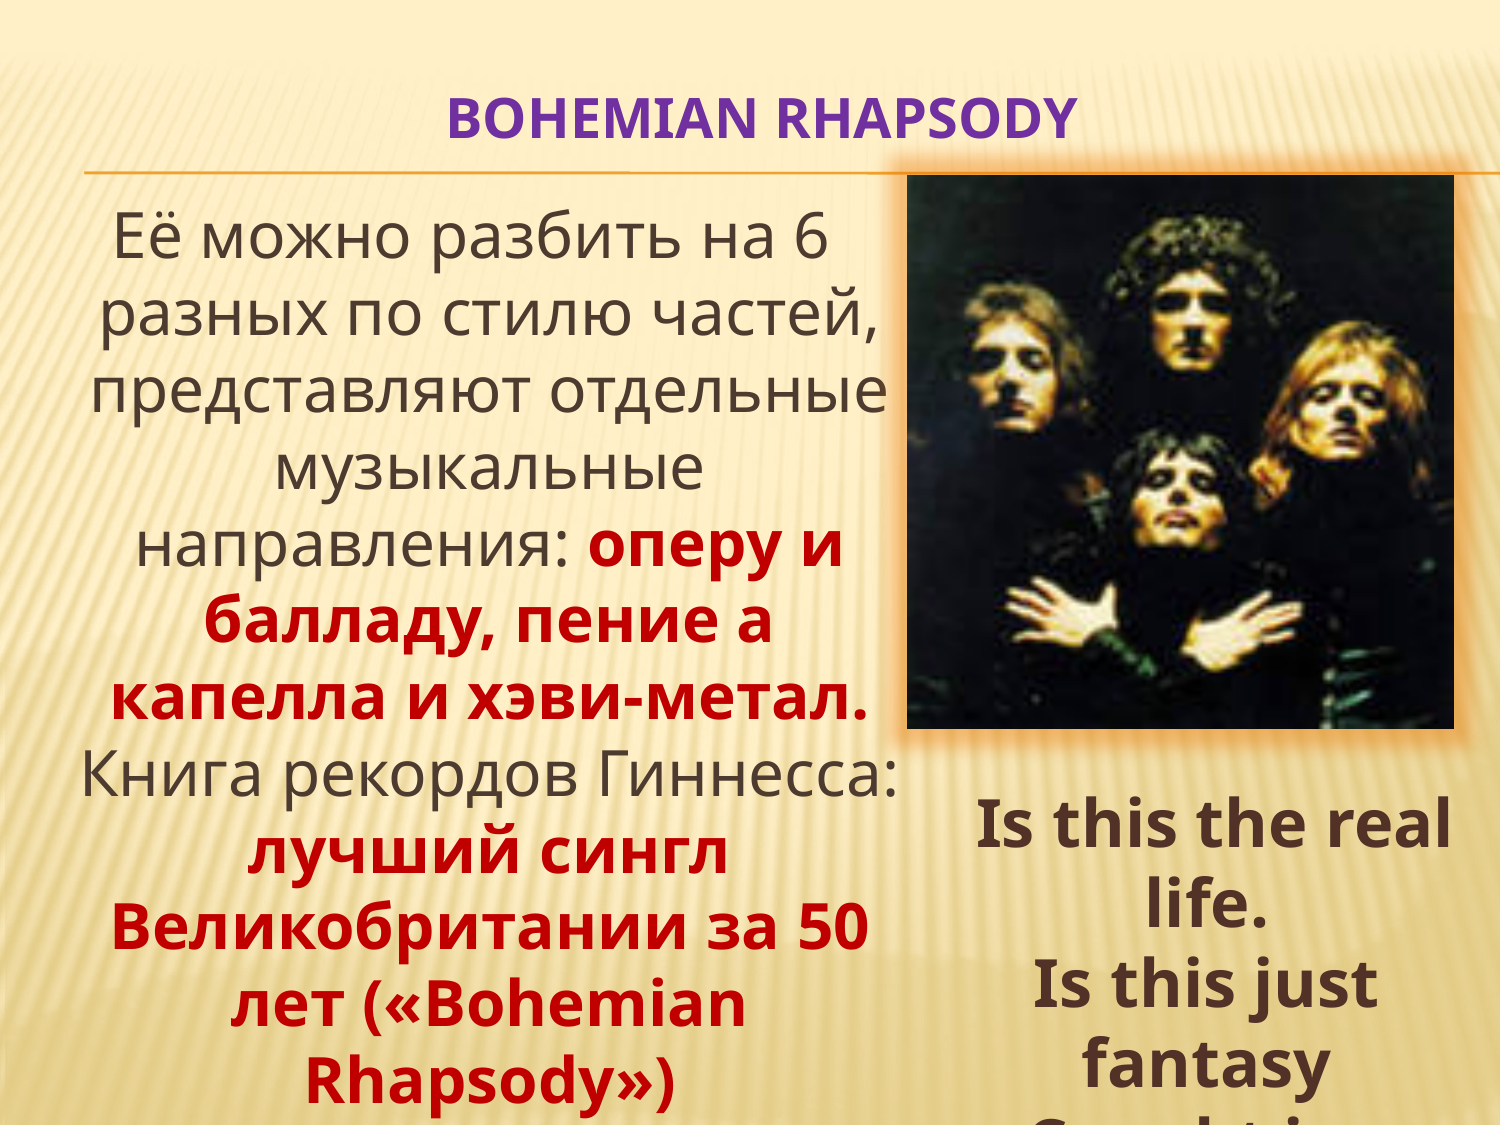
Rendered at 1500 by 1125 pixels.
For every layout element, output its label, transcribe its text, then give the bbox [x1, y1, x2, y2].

list Её можно разбить на 6 разных по стилю частей, представляют отдельные музыкальные направления: оперу и балладу, пение а капелла и хэви-метал. Книга рекордов Гиннесса: лучший сингл Великобритании за 50 лет («Bohemian Rhapsody») [0, 187, 926, 1125]
title Bohemian Rhapsody [50, 75, 1475, 187]
text_box Is this the real life. Is this just fantasy Caught in a landslide No escape from reality. [913, 773, 1500, 1125]
picture [907, 174, 1454, 729]
